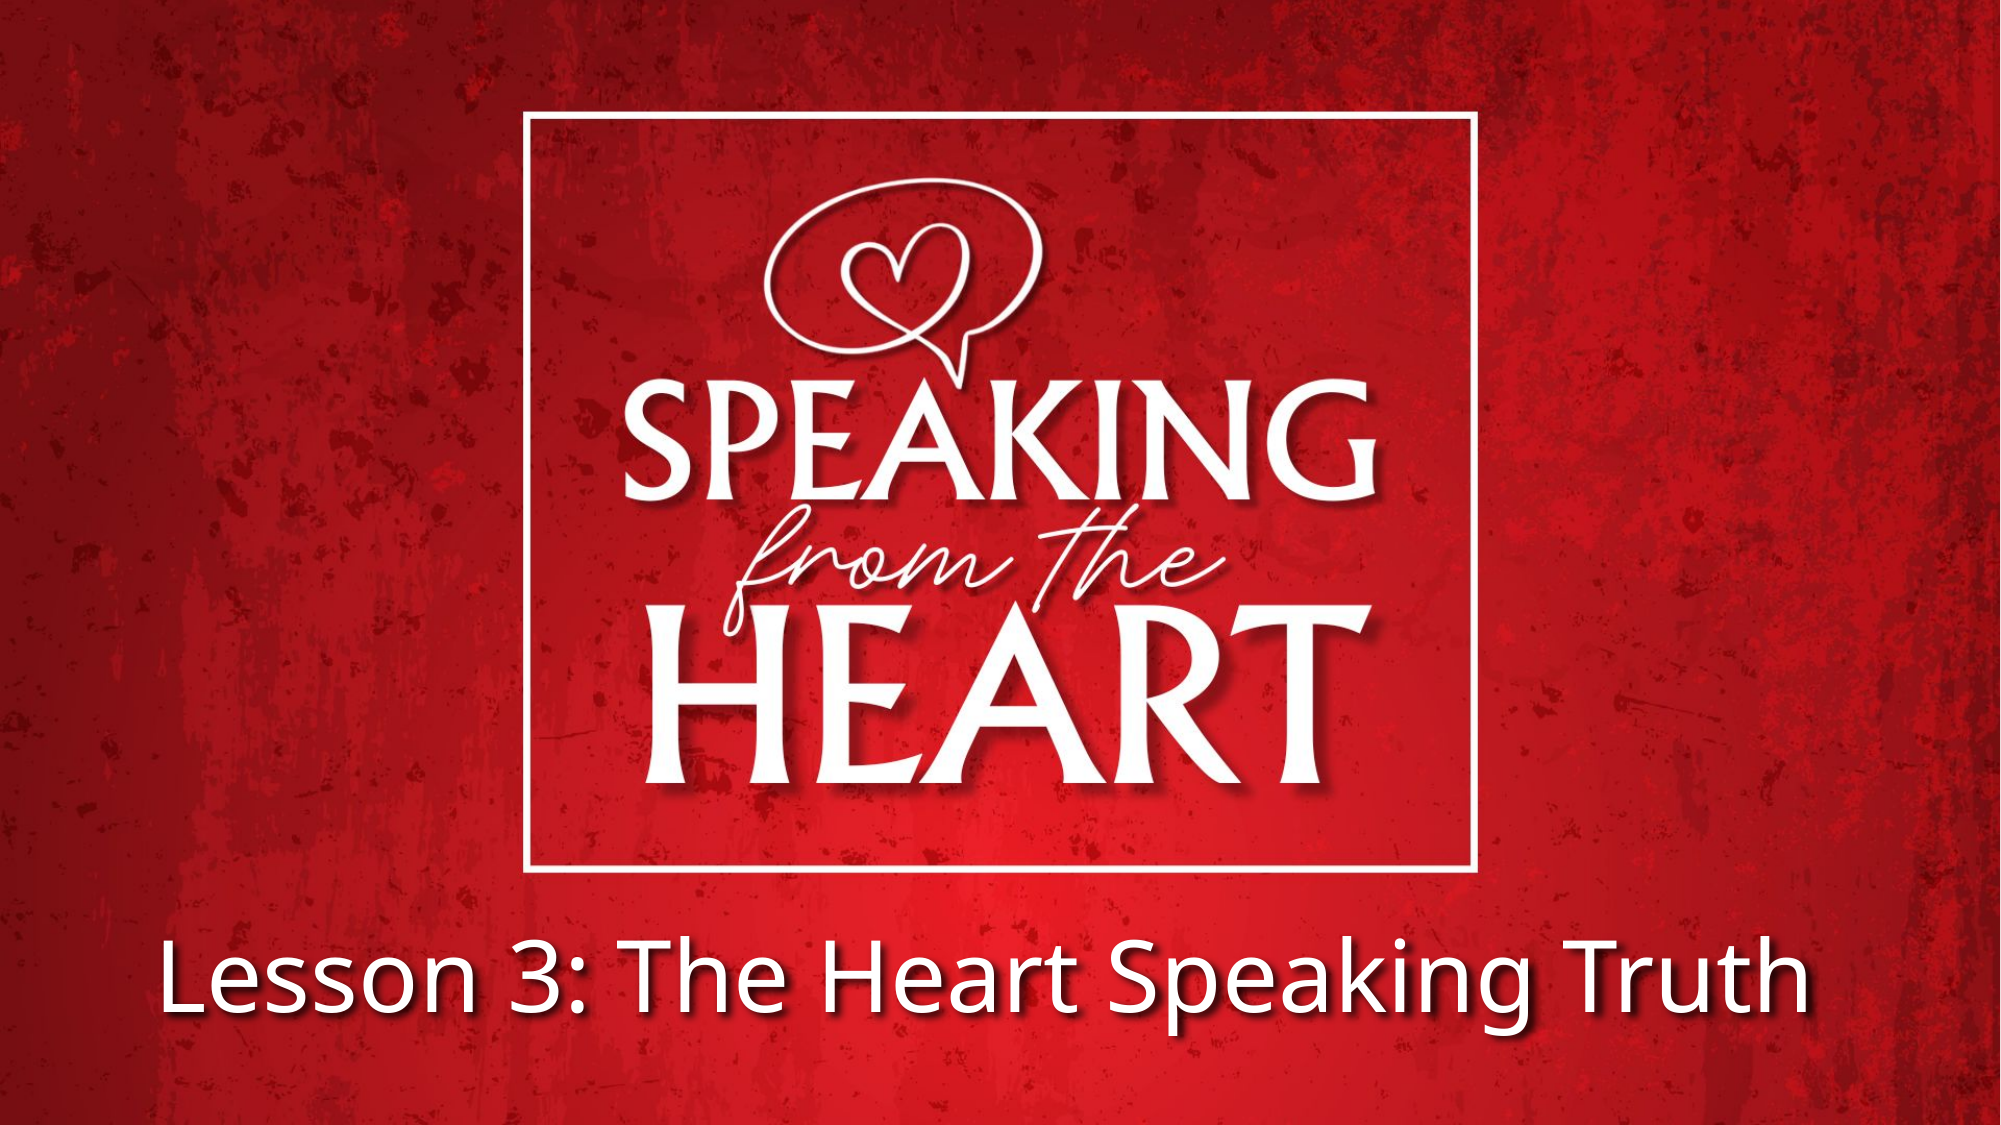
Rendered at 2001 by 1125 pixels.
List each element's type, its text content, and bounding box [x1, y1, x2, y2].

picture [0, 0, 2001, 1125]
title Lesson 3: The Heart Speaking Truth [123, 895, 1847, 1045]
